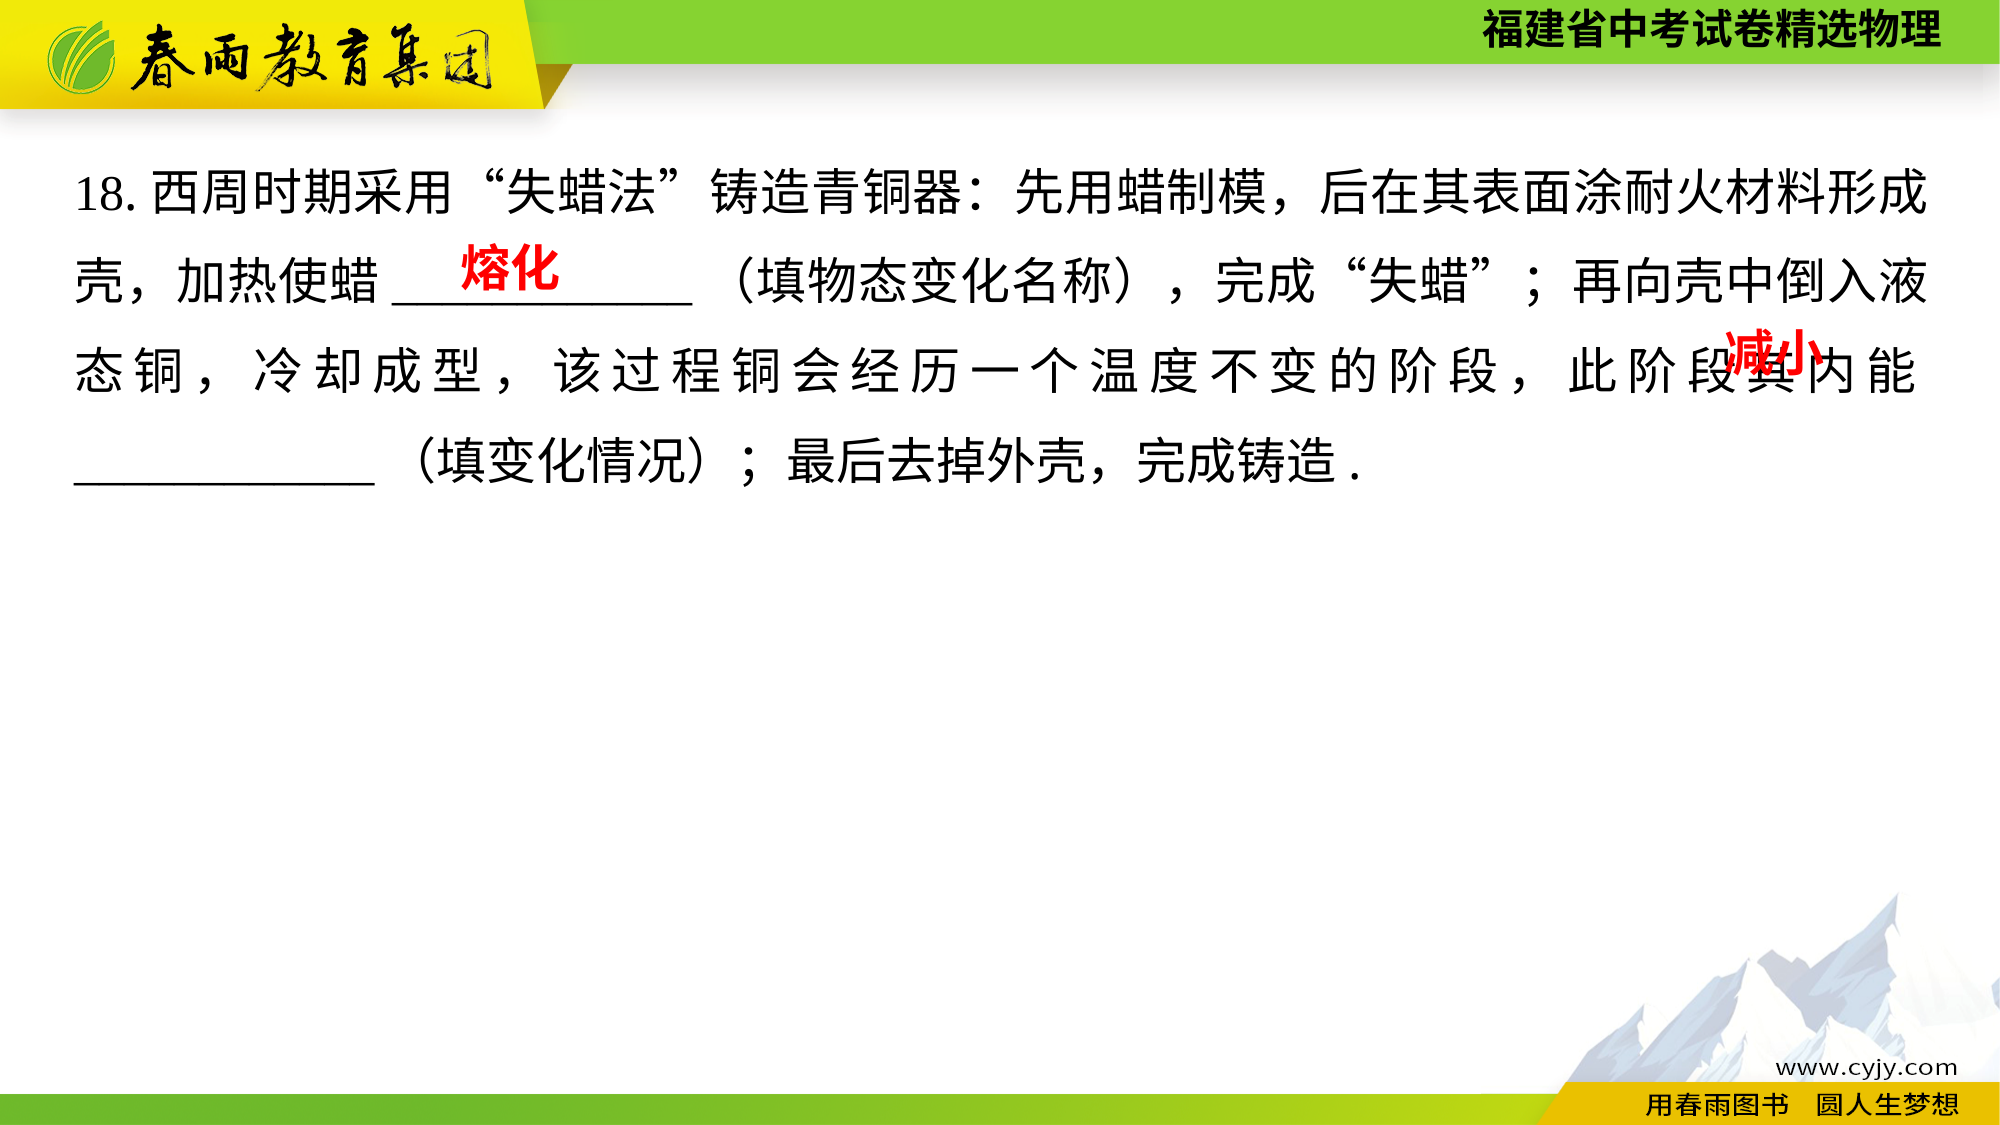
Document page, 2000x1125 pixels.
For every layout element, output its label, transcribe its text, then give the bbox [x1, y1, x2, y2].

list 18.西周时期采用“失蜡法”铸造青铜器：先用蜡制模，后在其表面涂耐火材料形成壳，加热使蜡____________（填物态变化名称），完成“失蜡”；再向壳中倒入液态铜，冷却成型，该过程铜会经历一个温度不变的阶段，此阶段其内能____________（填变化情况）；最后去掉外壳，完成铸造. [59, 122, 1944, 487]
text_box 减小 [1709, 314, 1840, 390]
text_box 熔化 [445, 228, 626, 304]
picture [0, 0, 2000, 1125]
